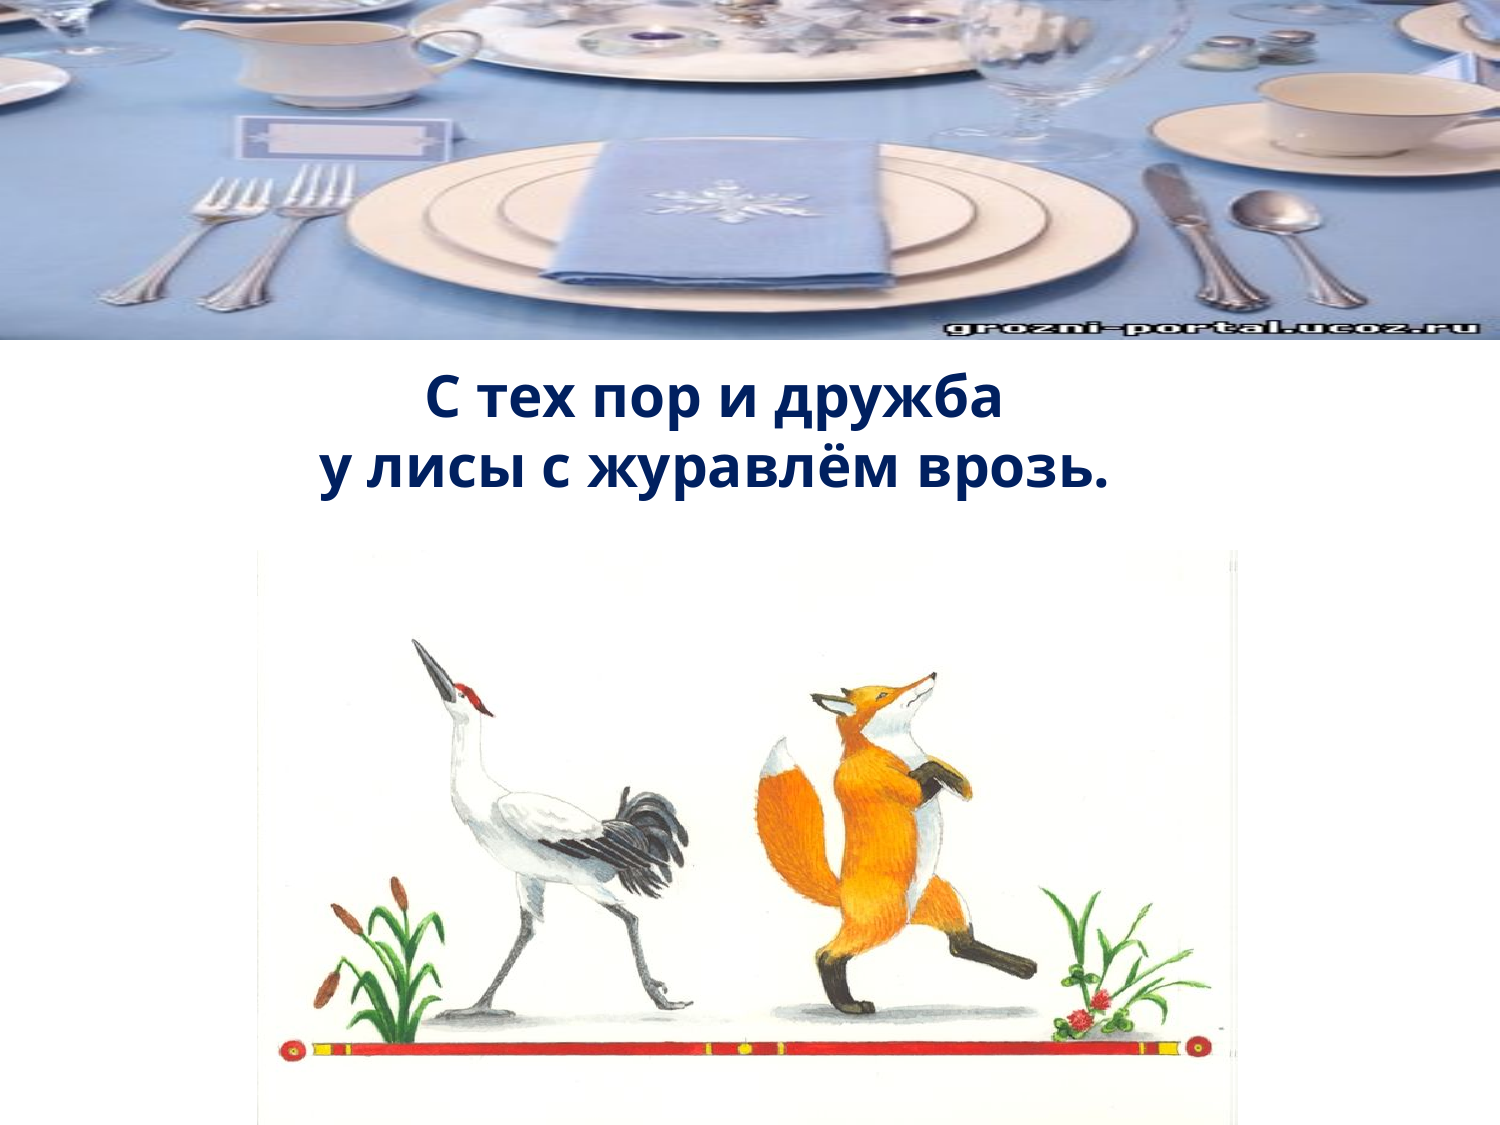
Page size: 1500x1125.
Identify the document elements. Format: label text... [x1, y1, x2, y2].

picture [0, 0, 1500, 341]
text_box С тех пор и дружба у лисы с журавлём врозь. [82, 351, 1348, 507]
picture [257, 550, 1238, 1125]
